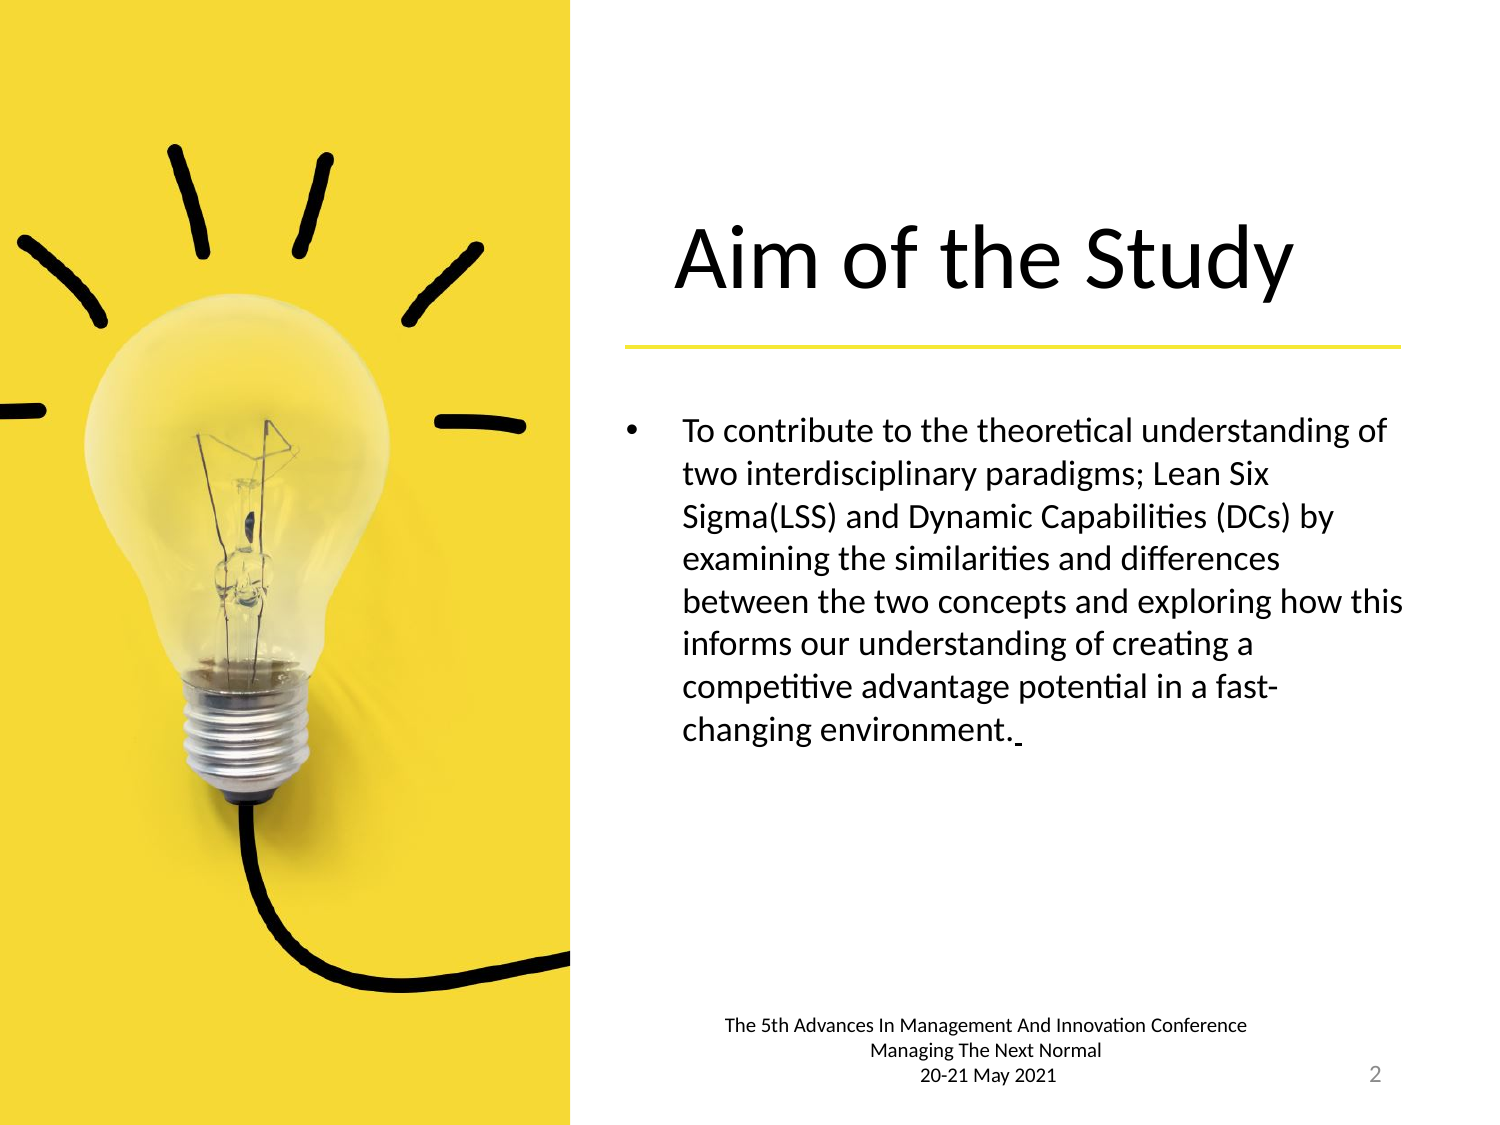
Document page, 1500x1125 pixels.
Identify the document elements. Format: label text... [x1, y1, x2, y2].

slide_number 1 [1267, 1042, 1397, 1103]
text_box The 5th Advances In Management And Innovation Conference Managing The Next Normal 20-21 May 2021 [709, 1004, 1267, 1125]
picture [0, 0, 571, 1125]
title Aim of the Study [610, 103, 1422, 315]
list To contribute to the theoretical understanding of two interdisciplinary paradigms; Lean Six Sigma(LSS) and Dynamic Capabilities (DCs) by examining the similarities and differences between the two concepts and exploring how this informs our understanding of creating a competitive advantage potential in a fast-changing environment. [610, 399, 1422, 1021]
